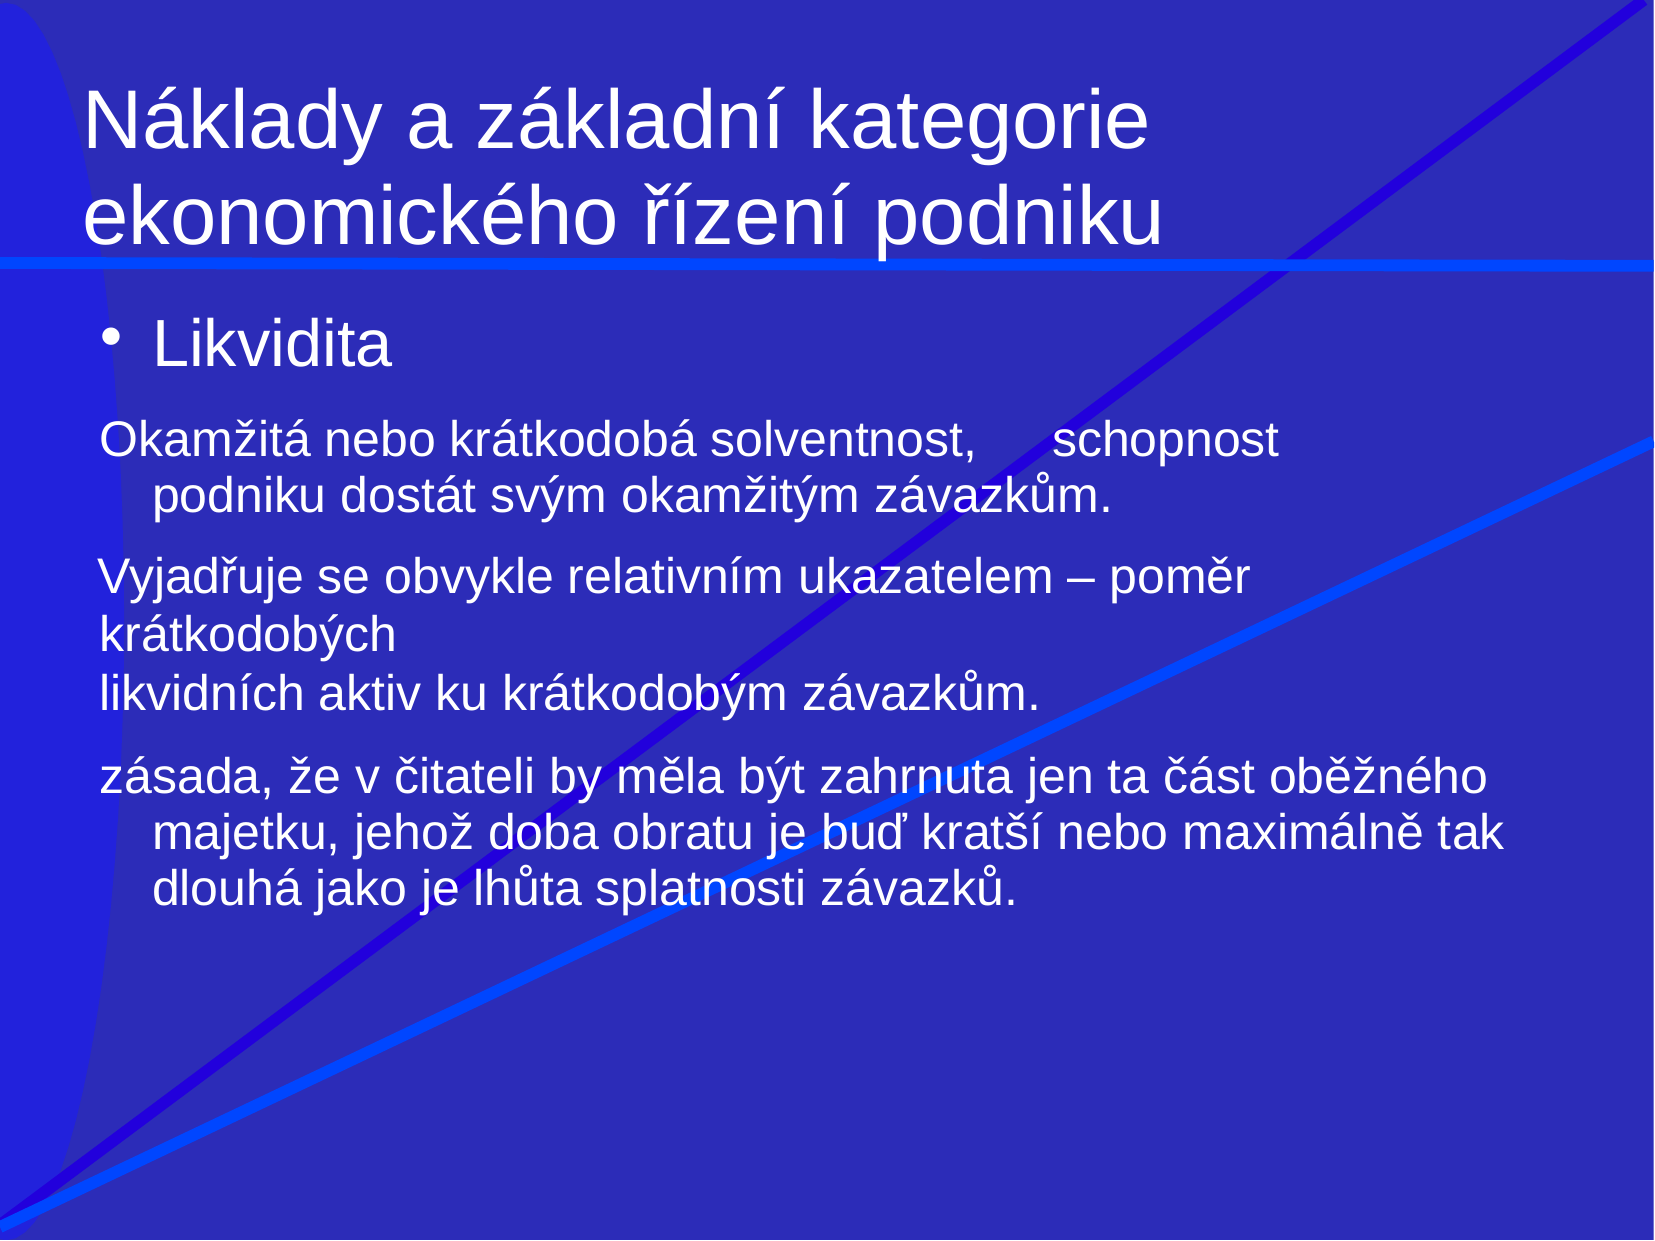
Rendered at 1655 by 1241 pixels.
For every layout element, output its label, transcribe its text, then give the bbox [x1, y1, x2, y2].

text_box Likvidita Okamžitá nebo krátkodobá solventnost, schopnost podniku dostát svým okamžitým závazkům. Vyjadřuje se obvykle relativním ukazatelem – poměr krátkodobých likvidních aktiv ku krátkodobým závazkům. zásada, že v čitateli by měla být zahrnuta jen ta část oběžného majetku, jehož doba obratu je buď kratší nebo maximálně tak dlouhá jako je lhůta splatnosti závazků. [97, 299, 1569, 917]
title Náklady a základní kategorie ekonomického řízení podniku [80, 69, 1574, 277]
